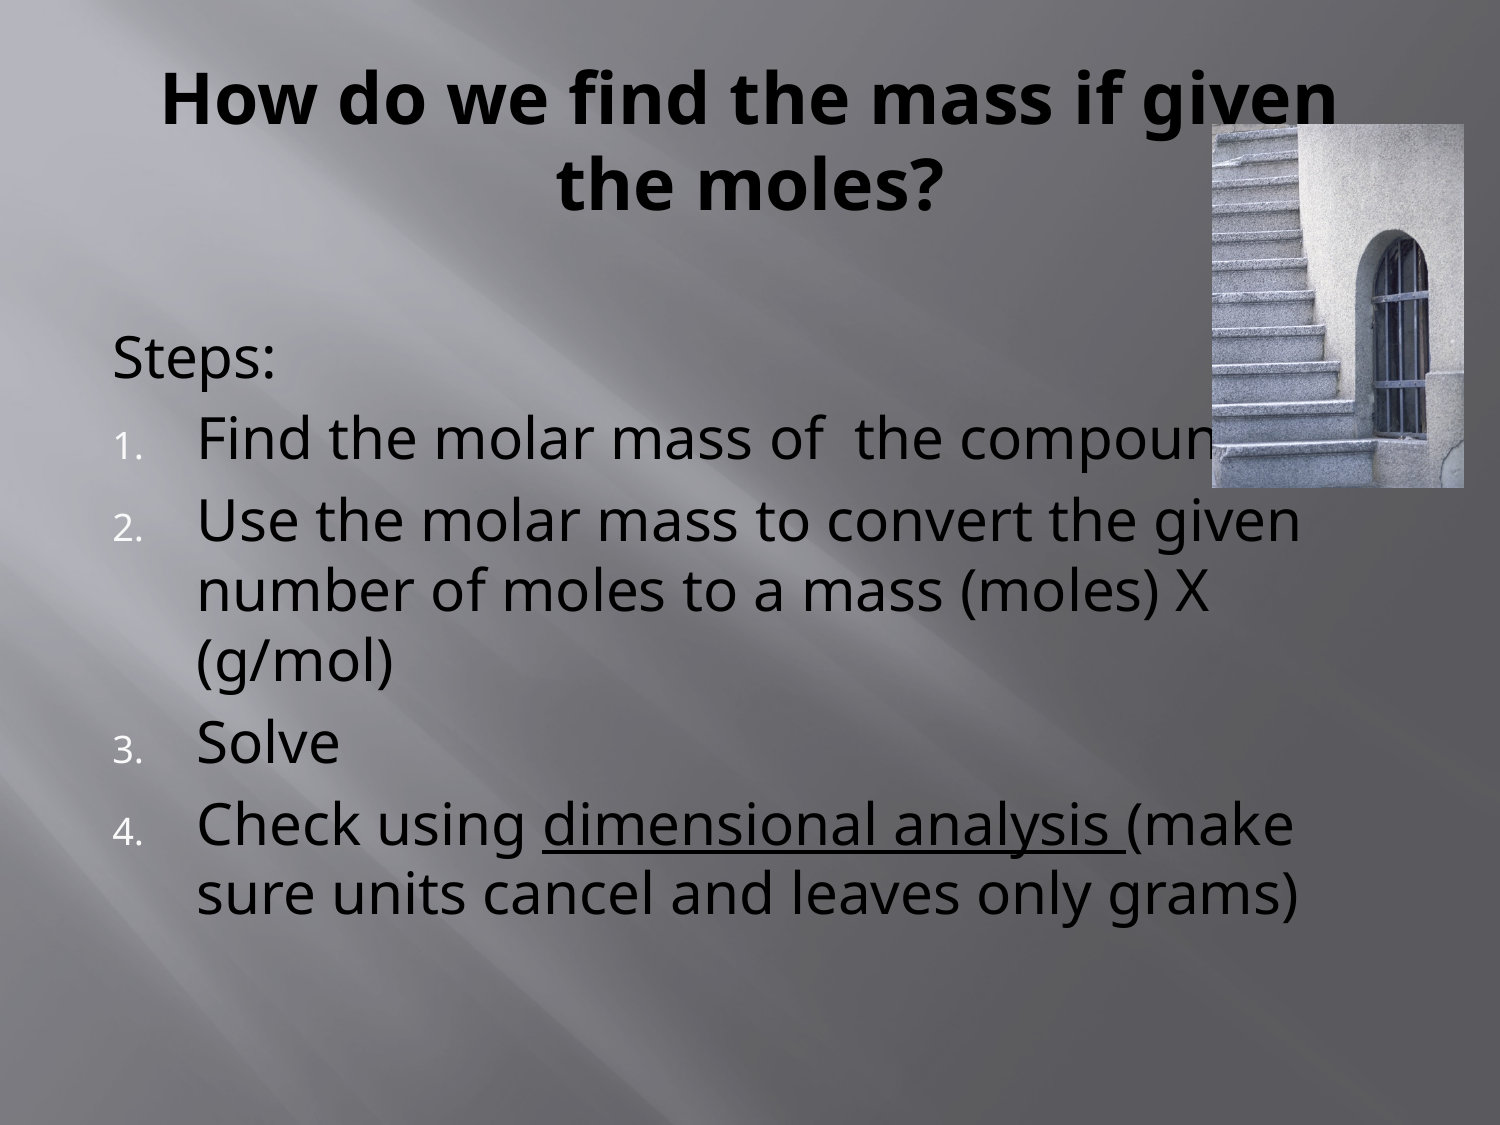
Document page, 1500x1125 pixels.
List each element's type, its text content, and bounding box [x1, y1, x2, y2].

title How do we find the mass if given the moles? [75, 45, 1425, 233]
list Steps: Find the molar mass of the compound Use the molar mass to convert the given number of moles to a mass (moles) X (g/mol) Solve Check using dimensional analysis (make sure units cancel and leaves only grams) [75, 312, 1425, 1035]
picture [1212, 124, 1464, 488]
